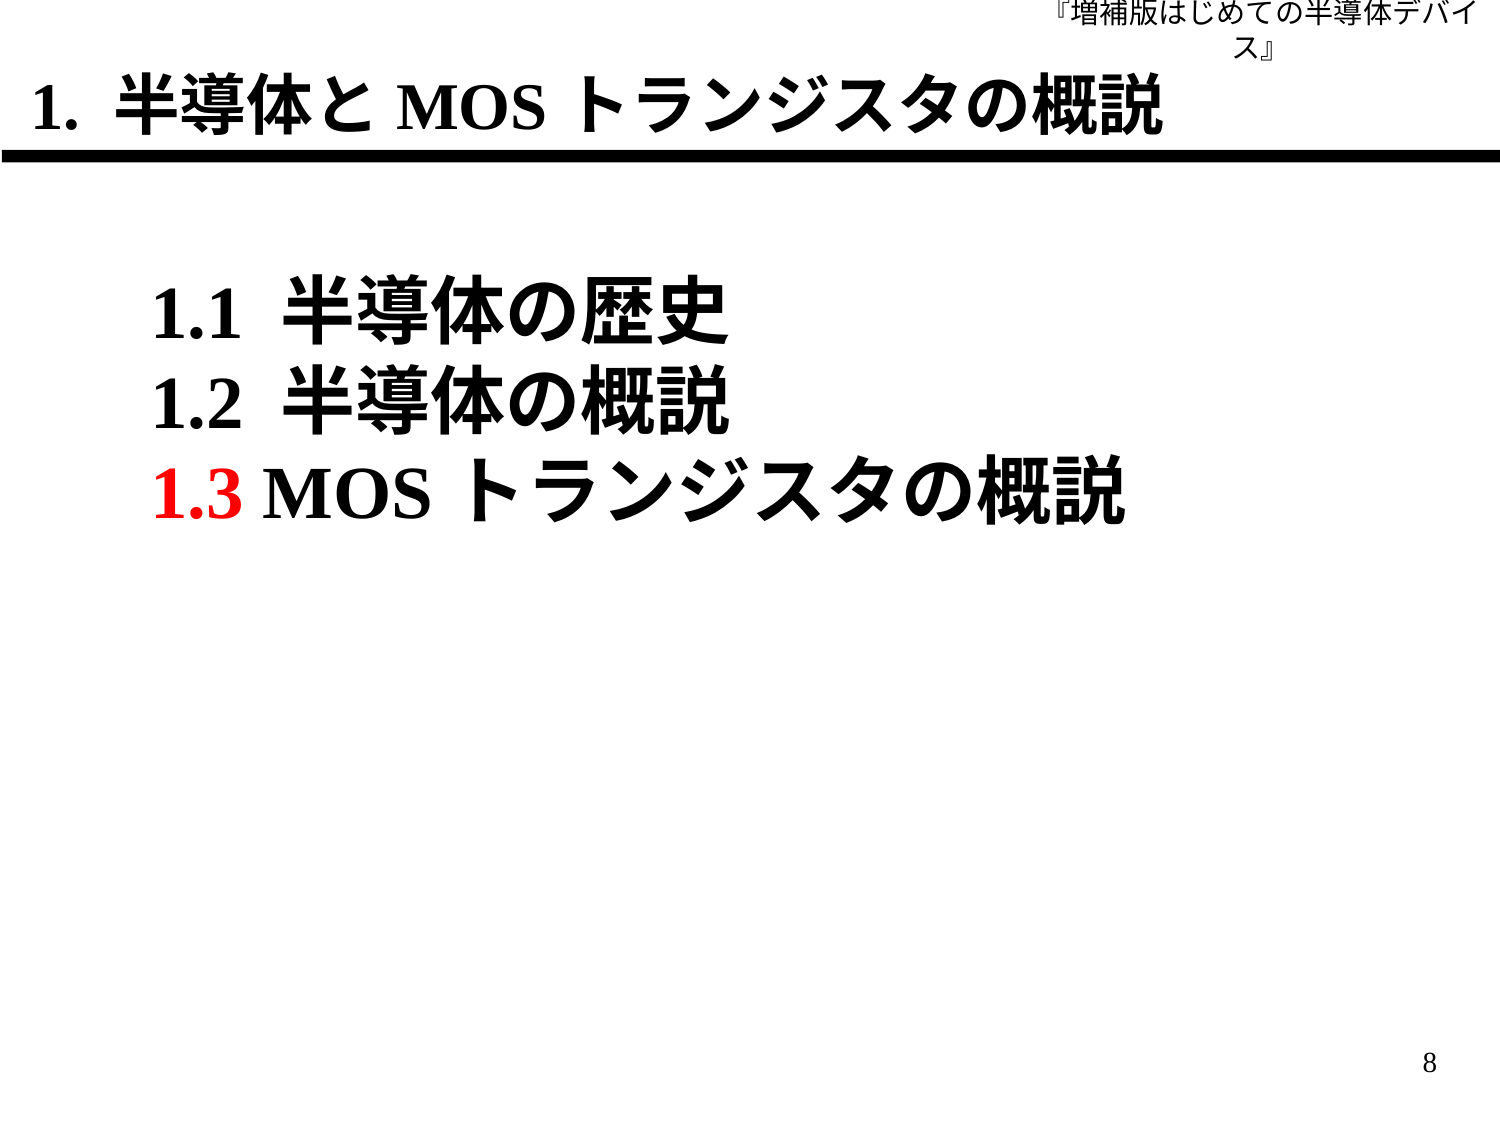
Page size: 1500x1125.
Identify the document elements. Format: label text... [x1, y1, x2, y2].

slide_number 8 [1139, 1022, 1453, 1099]
title 1. 半導体とMOSトランジスタの概説 [15, 22, 1269, 185]
footer 『増補版はじめての半導体デバイス』 [1022, 0, 1498, 67]
text_box 1.1 半導体の歴史 1.2 半導体の概説 1.3 MOSトランジスタの概説 [135, 255, 1223, 526]
